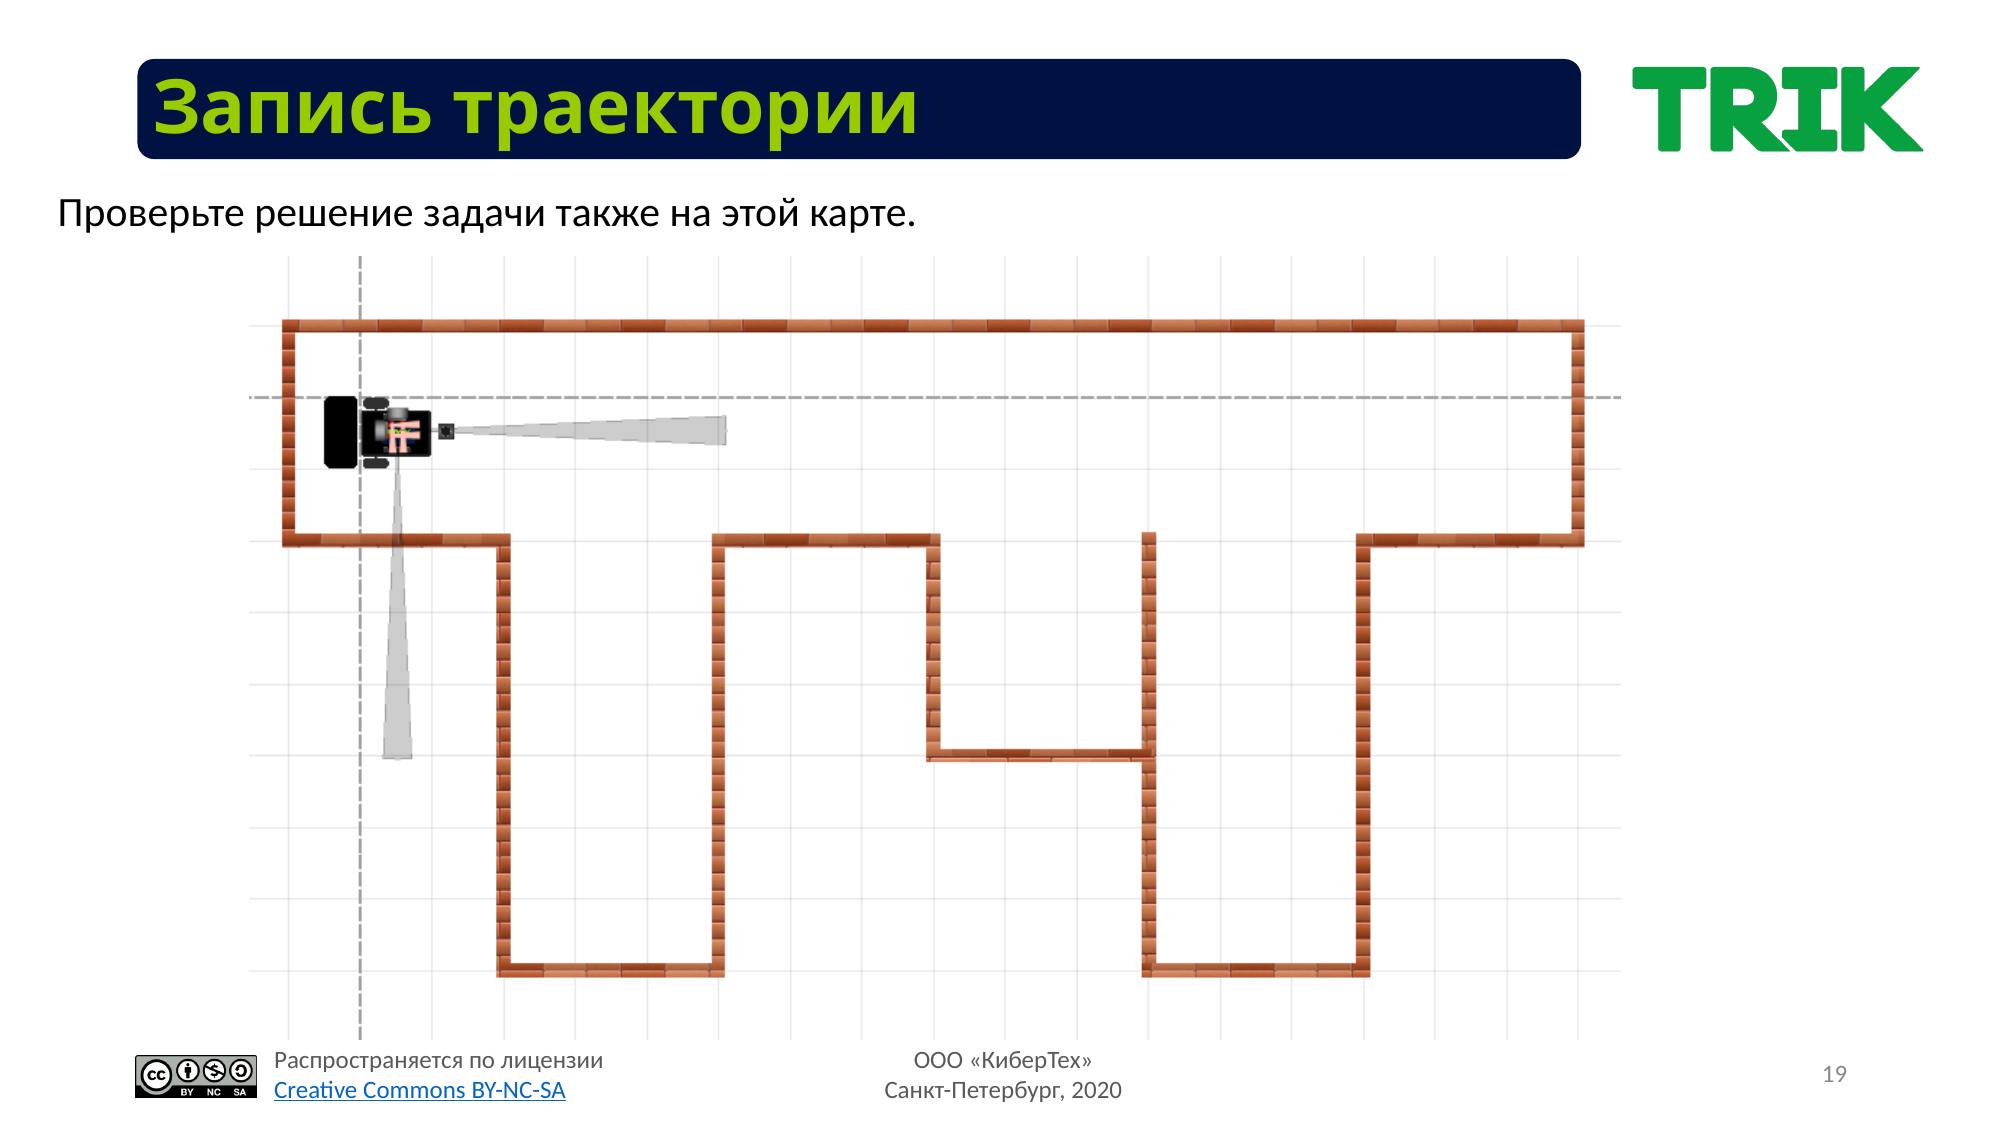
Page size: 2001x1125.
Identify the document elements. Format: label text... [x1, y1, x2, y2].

picture [1631, 64, 1924, 154]
picture [249, 256, 1621, 1041]
text_box Запись траектории [137, 61, 1582, 161]
picture [135, 1055, 257, 1098]
text_box Проверьте решение задачи также на этой карте. [42, 161, 1827, 262]
text_box 19 [1412, 1042, 1863, 1103]
